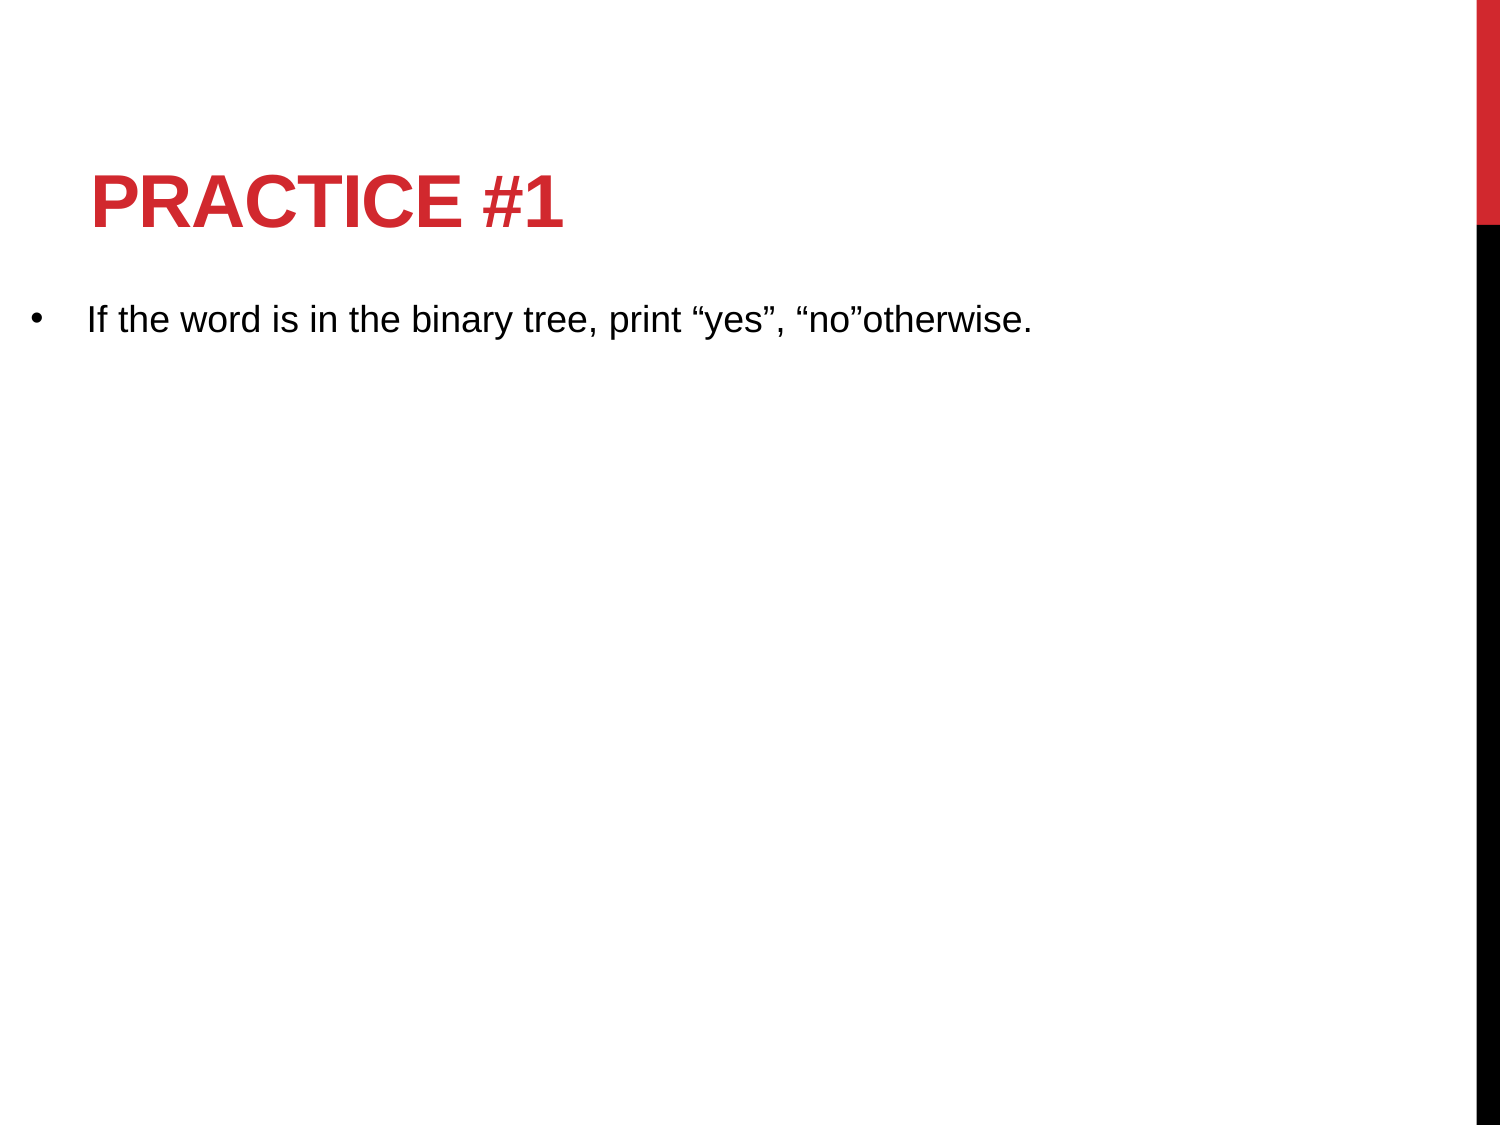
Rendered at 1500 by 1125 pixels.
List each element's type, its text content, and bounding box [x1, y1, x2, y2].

list If the word is in the binary tree, print “yes”, “no”otherwise. [15, 287, 1465, 358]
title Practice #1 [75, 25, 1025, 250]
